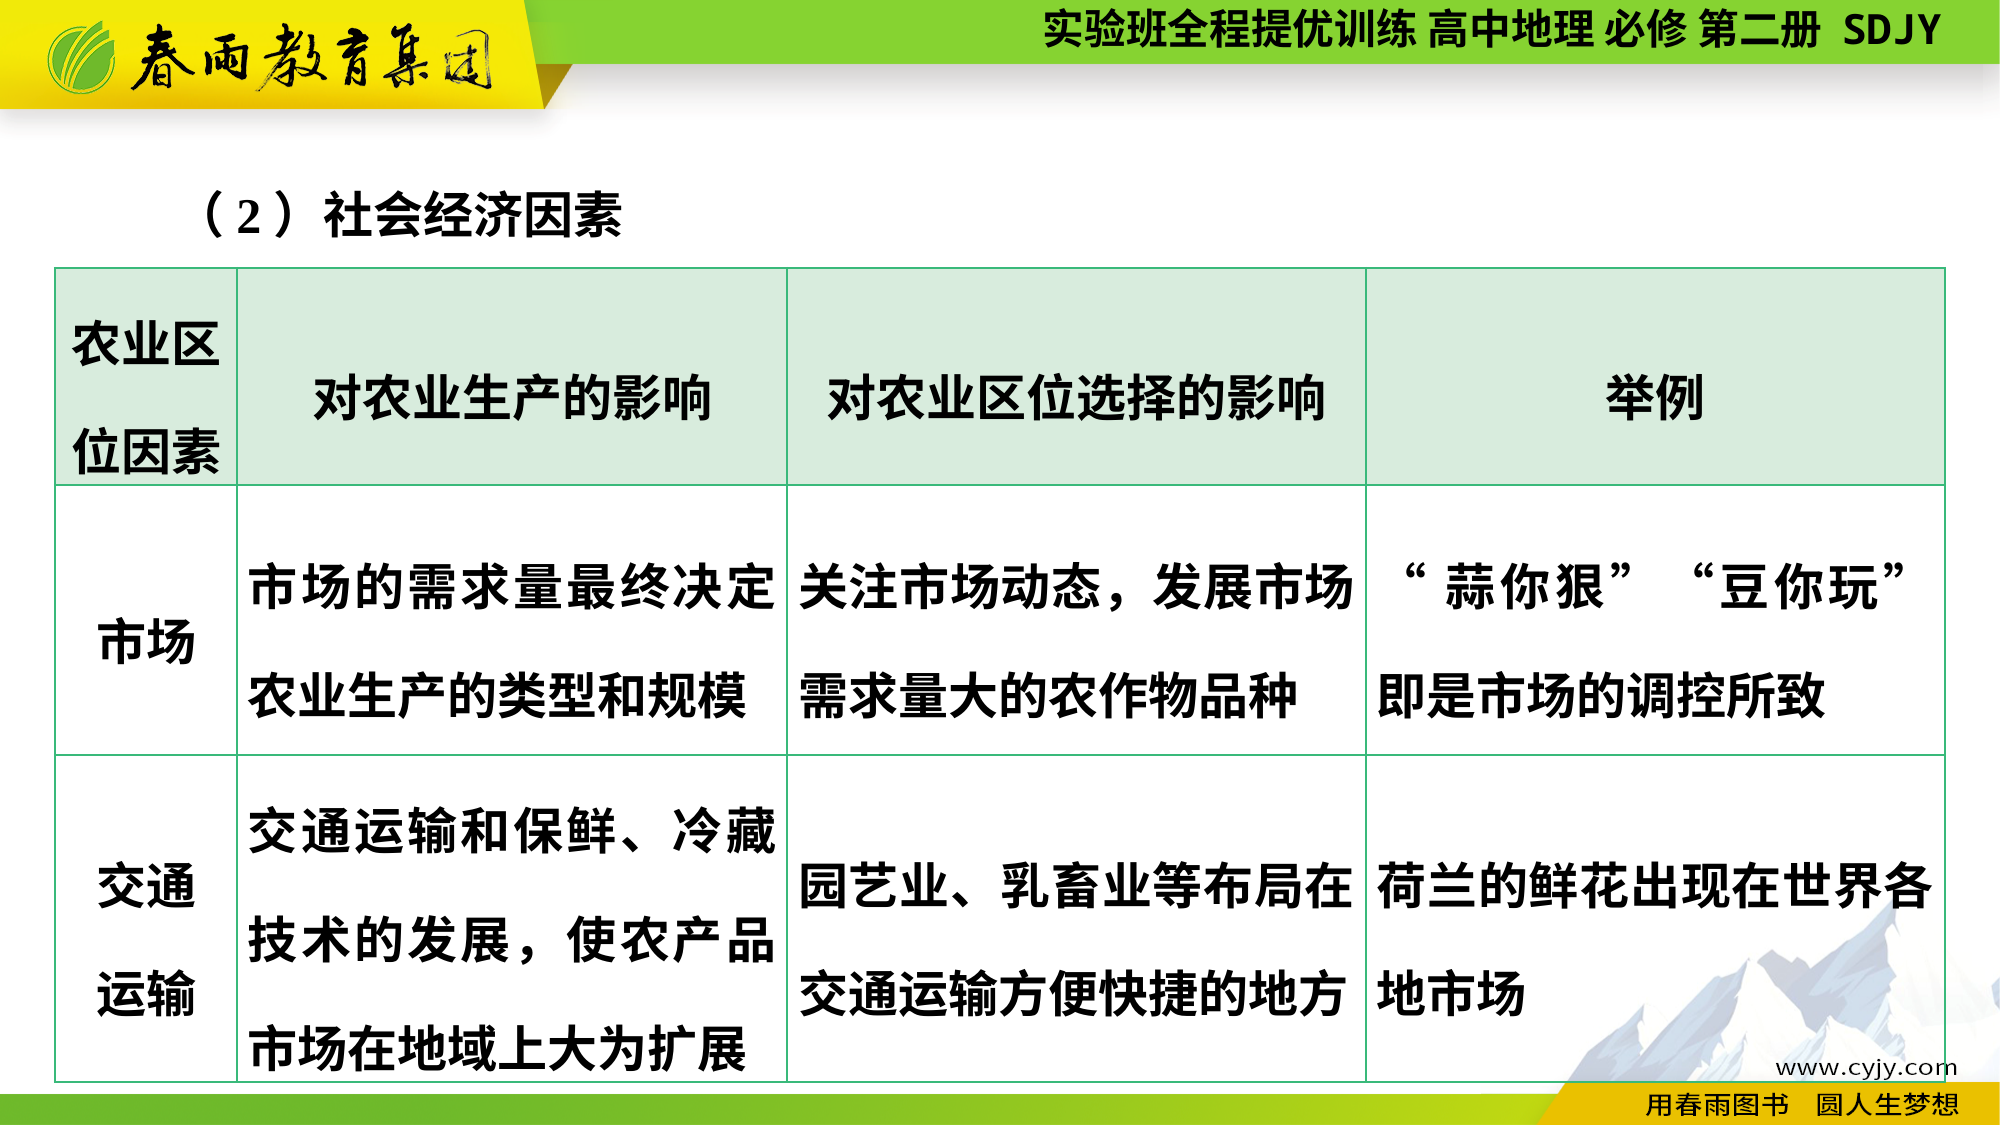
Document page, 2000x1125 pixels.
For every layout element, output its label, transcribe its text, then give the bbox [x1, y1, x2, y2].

table_header 举例 [1367, 269, 1944, 484]
table_header 农业区 位因素 [56, 269, 236, 484]
table_cell 园艺业、乳畜业等布局在交通运输方便快捷的地方 [788, 756, 1365, 1081]
table_header 对农业生产的影响 [238, 269, 786, 484]
table_cell 交通 运输 [56, 756, 236, 1081]
table_cell 交通运输和保鲜、冷藏技术的发展，使农产品市场在地域上大为扩展 [238, 756, 786, 1081]
table_cell 市场 [56, 486, 236, 754]
table_header 对农业区位选择的影响 [788, 269, 1365, 484]
picture [0, 0, 2000, 1125]
list （2）社会经济因素 [59, 146, 1944, 241]
table_cell 荷兰的鲜花出现在世界各地市场 [1367, 756, 1944, 1081]
table_cell “蒜你狠”“豆你玩”即是市场的调控所致 [1367, 486, 1944, 754]
table_cell 市场的需求量最终决定农业生产的类型和规模 [238, 486, 786, 754]
table_cell 关注市场动态，发展市场需求量大的农作物品种 [788, 486, 1365, 754]
